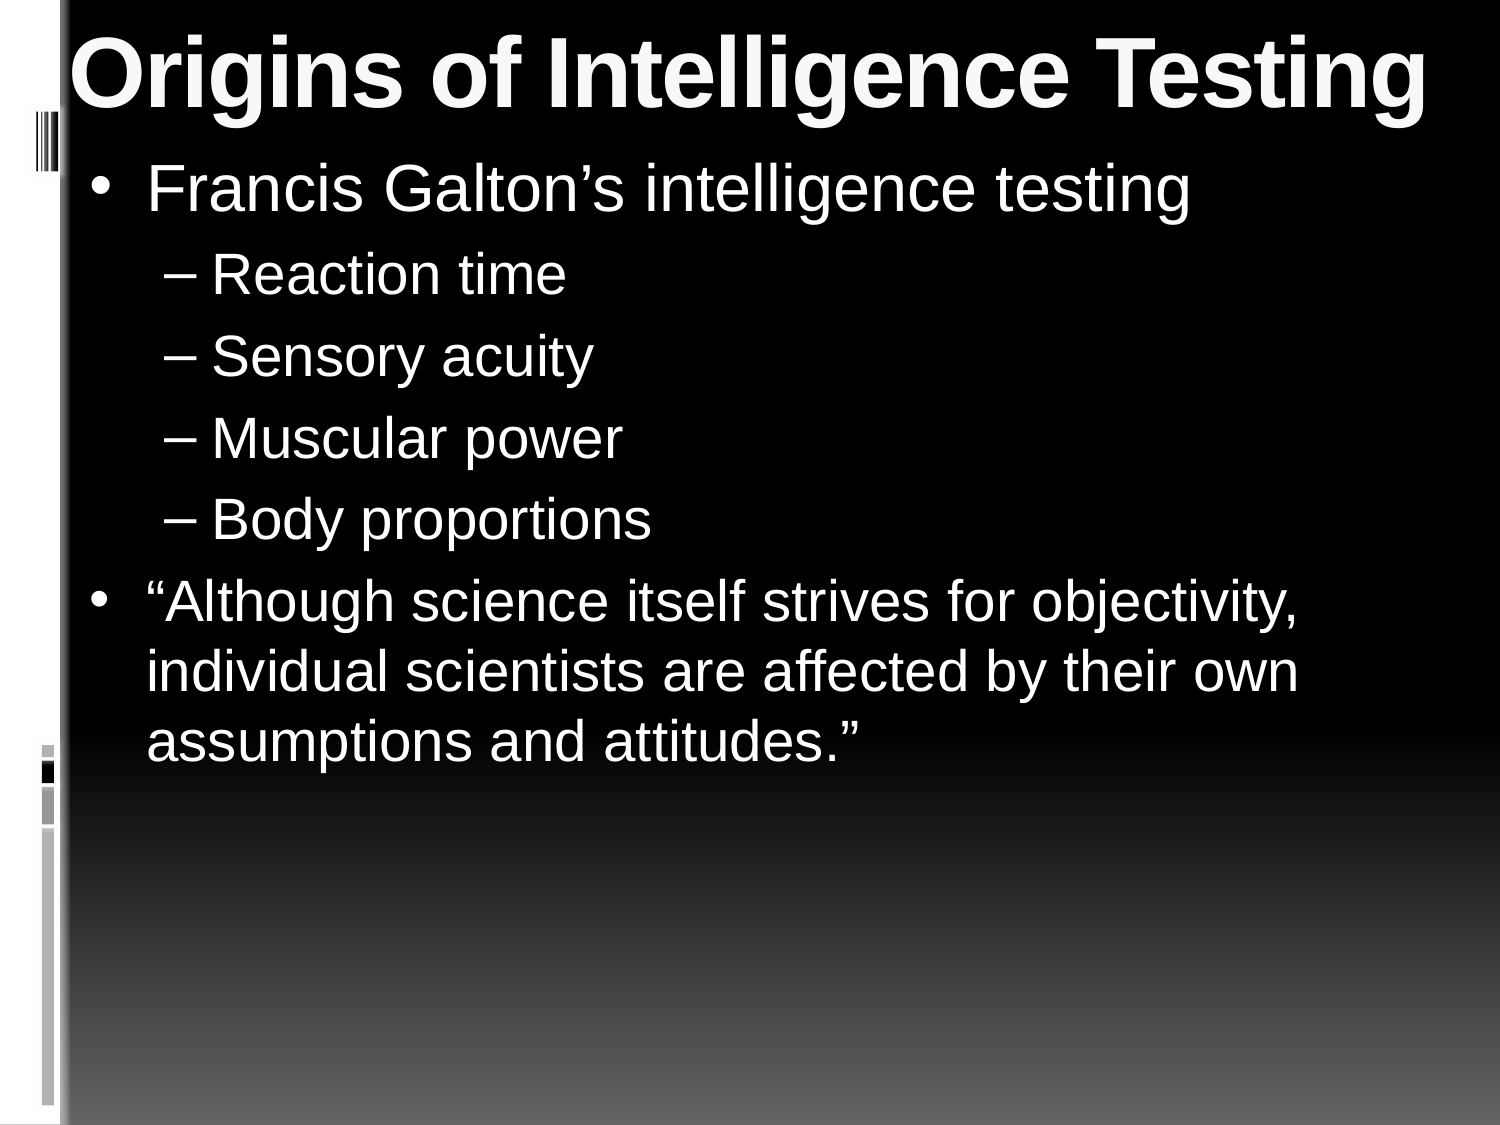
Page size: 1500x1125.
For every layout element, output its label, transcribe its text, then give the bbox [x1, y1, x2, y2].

title Origins of Intelligence Testing [0, 0, 1500, 154]
text_box Francis Galton’s intelligence testing Reaction time Sensory acuity Muscular power Body proportions “Although science itself strives for objectivity, individual scientists are affected by their own assumptions and attitudes.” [74, 137, 1500, 880]
